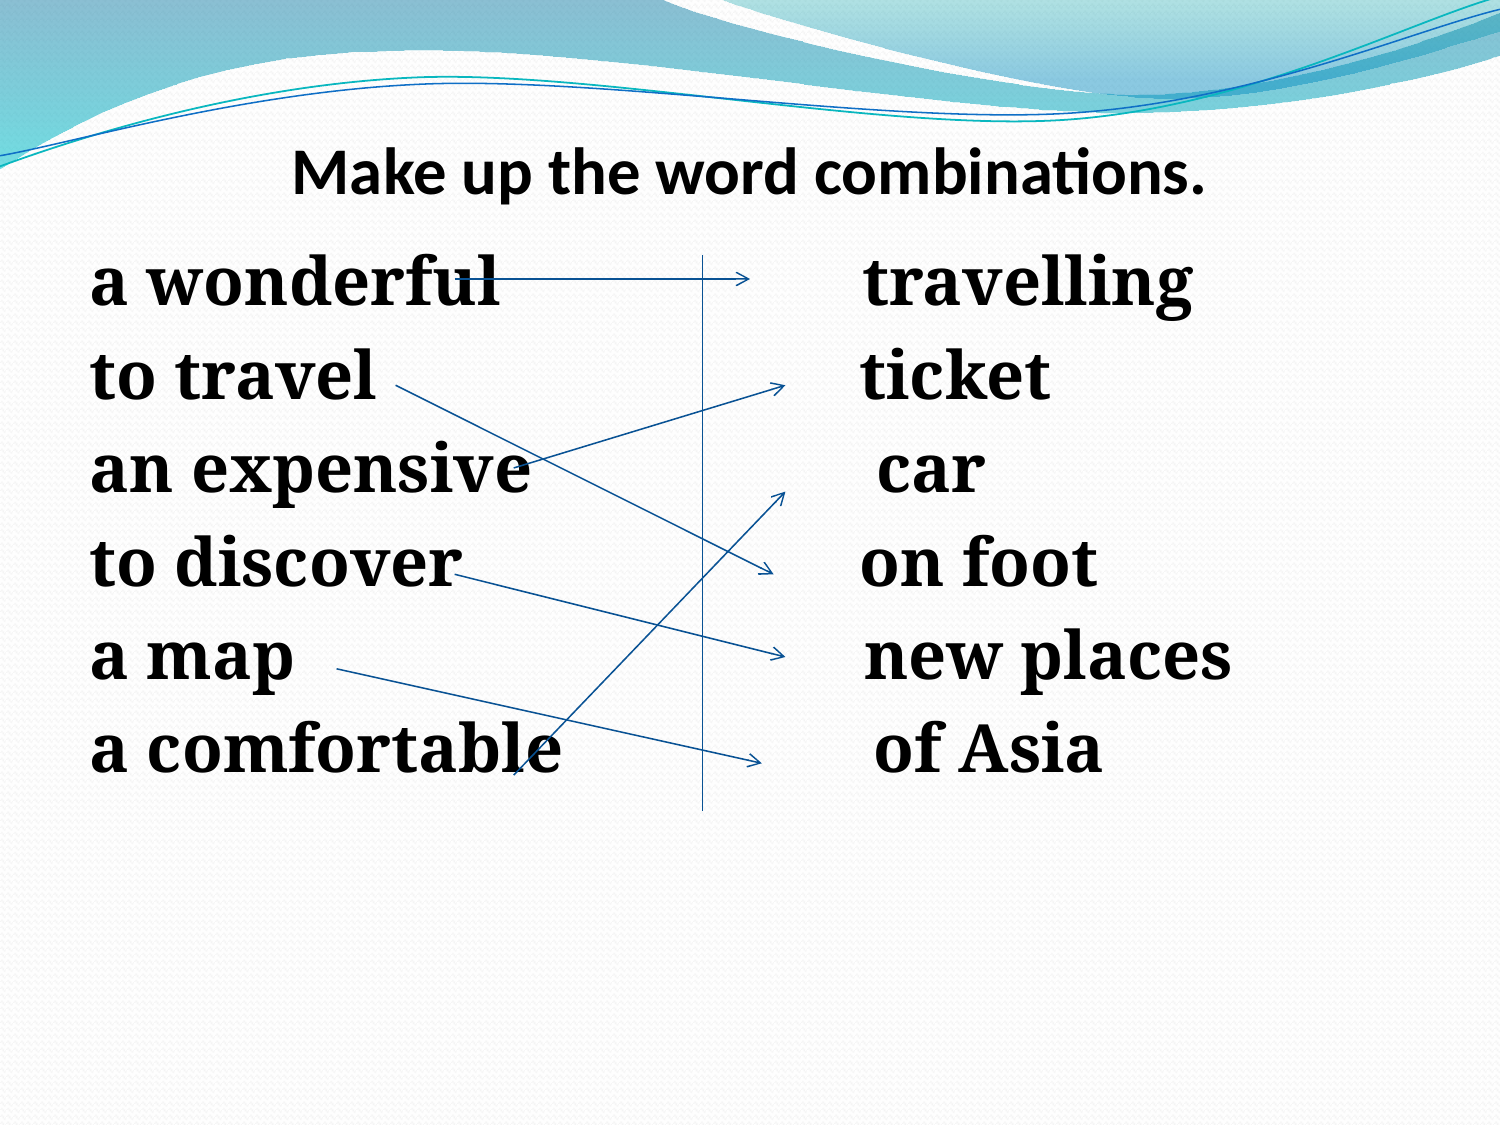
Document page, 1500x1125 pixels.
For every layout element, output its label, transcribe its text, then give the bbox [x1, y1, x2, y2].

list a wonderful travelling to travel ticket an expensive car to discover on foot a map new places a comfortable of Asia [75, 231, 1425, 1038]
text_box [513, 385, 786, 469]
title Make up the word combinations. [75, 115, 1425, 209]
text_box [454, 573, 506, 658]
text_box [336, 668, 506, 764]
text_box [395, 385, 774, 575]
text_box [513, 491, 786, 776]
